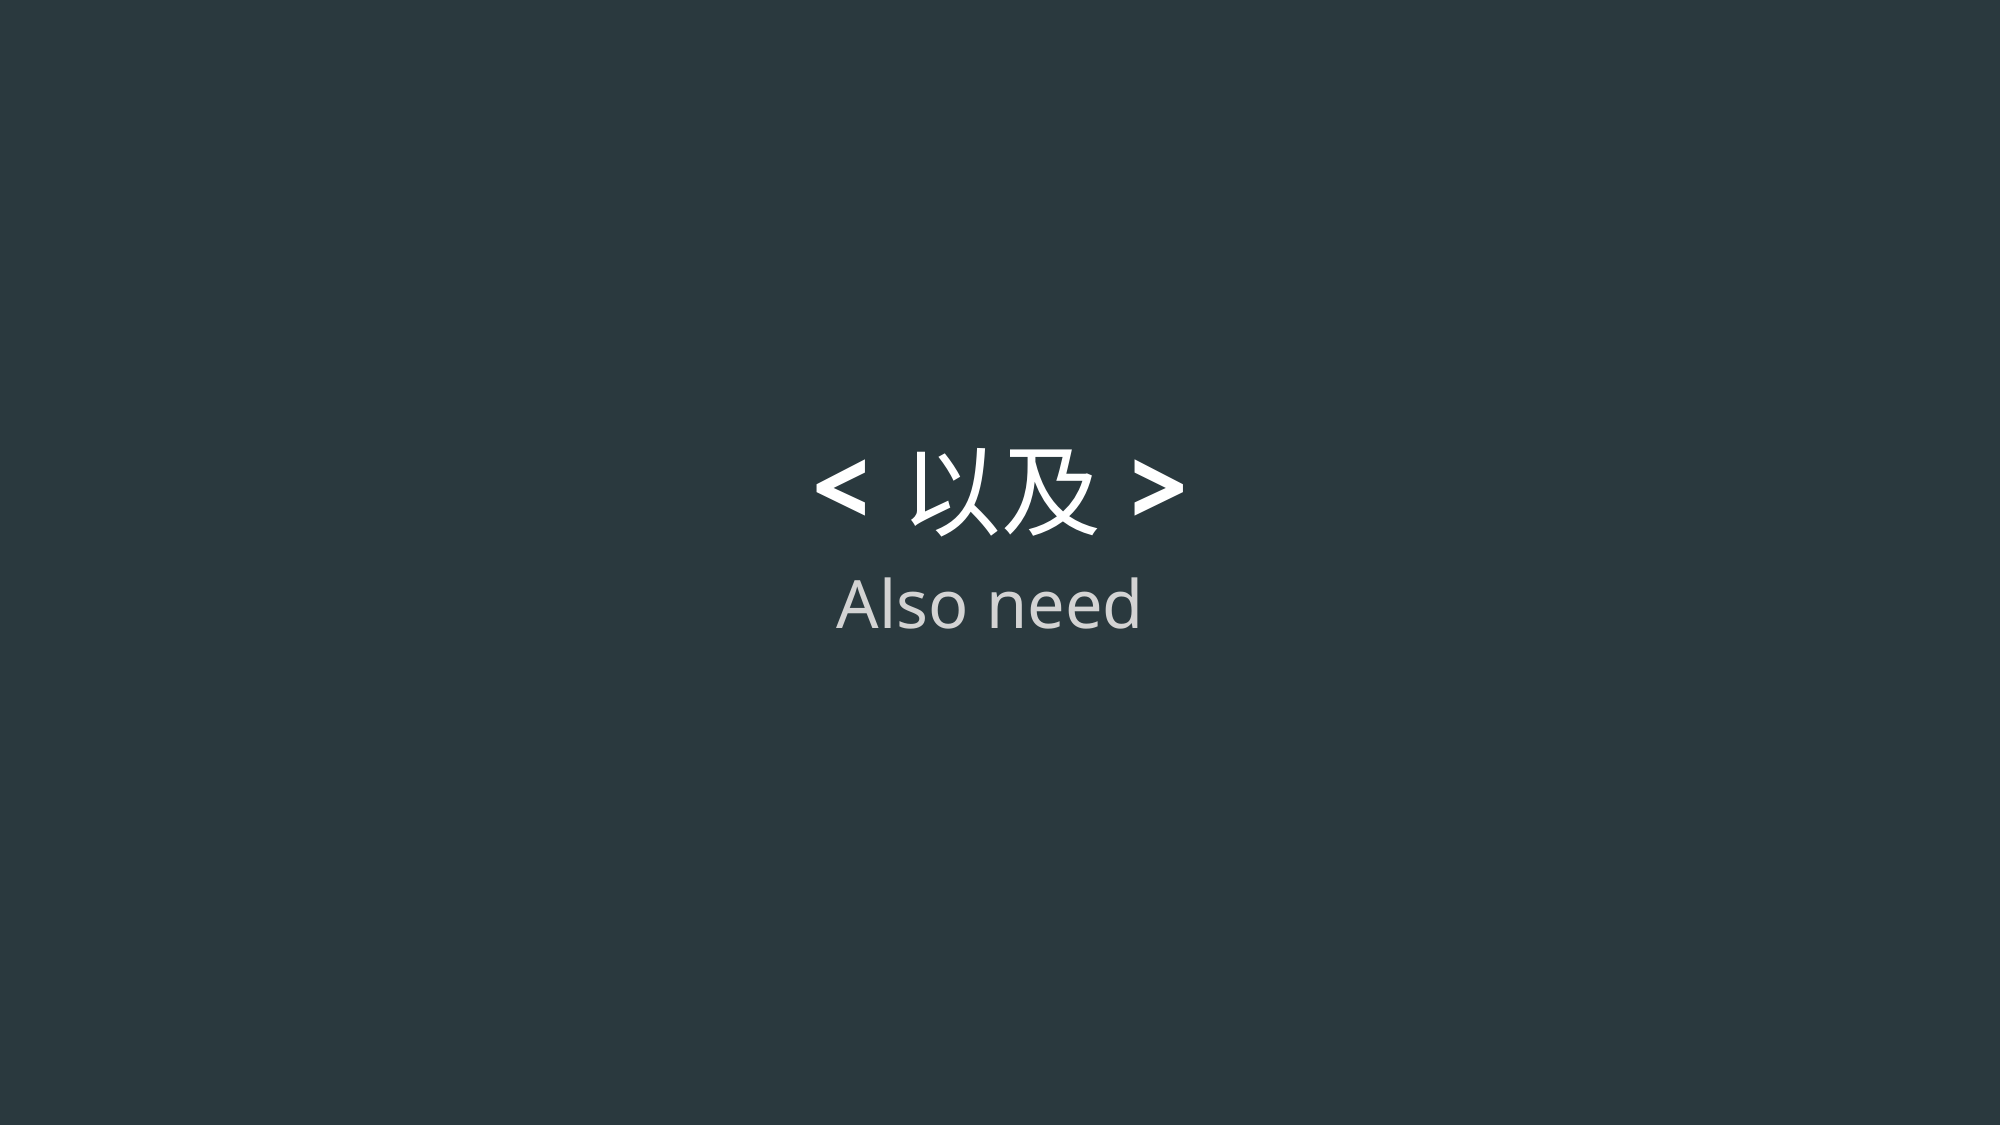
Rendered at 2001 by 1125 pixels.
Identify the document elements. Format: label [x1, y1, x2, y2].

text_box [796, 408, 1204, 651]
